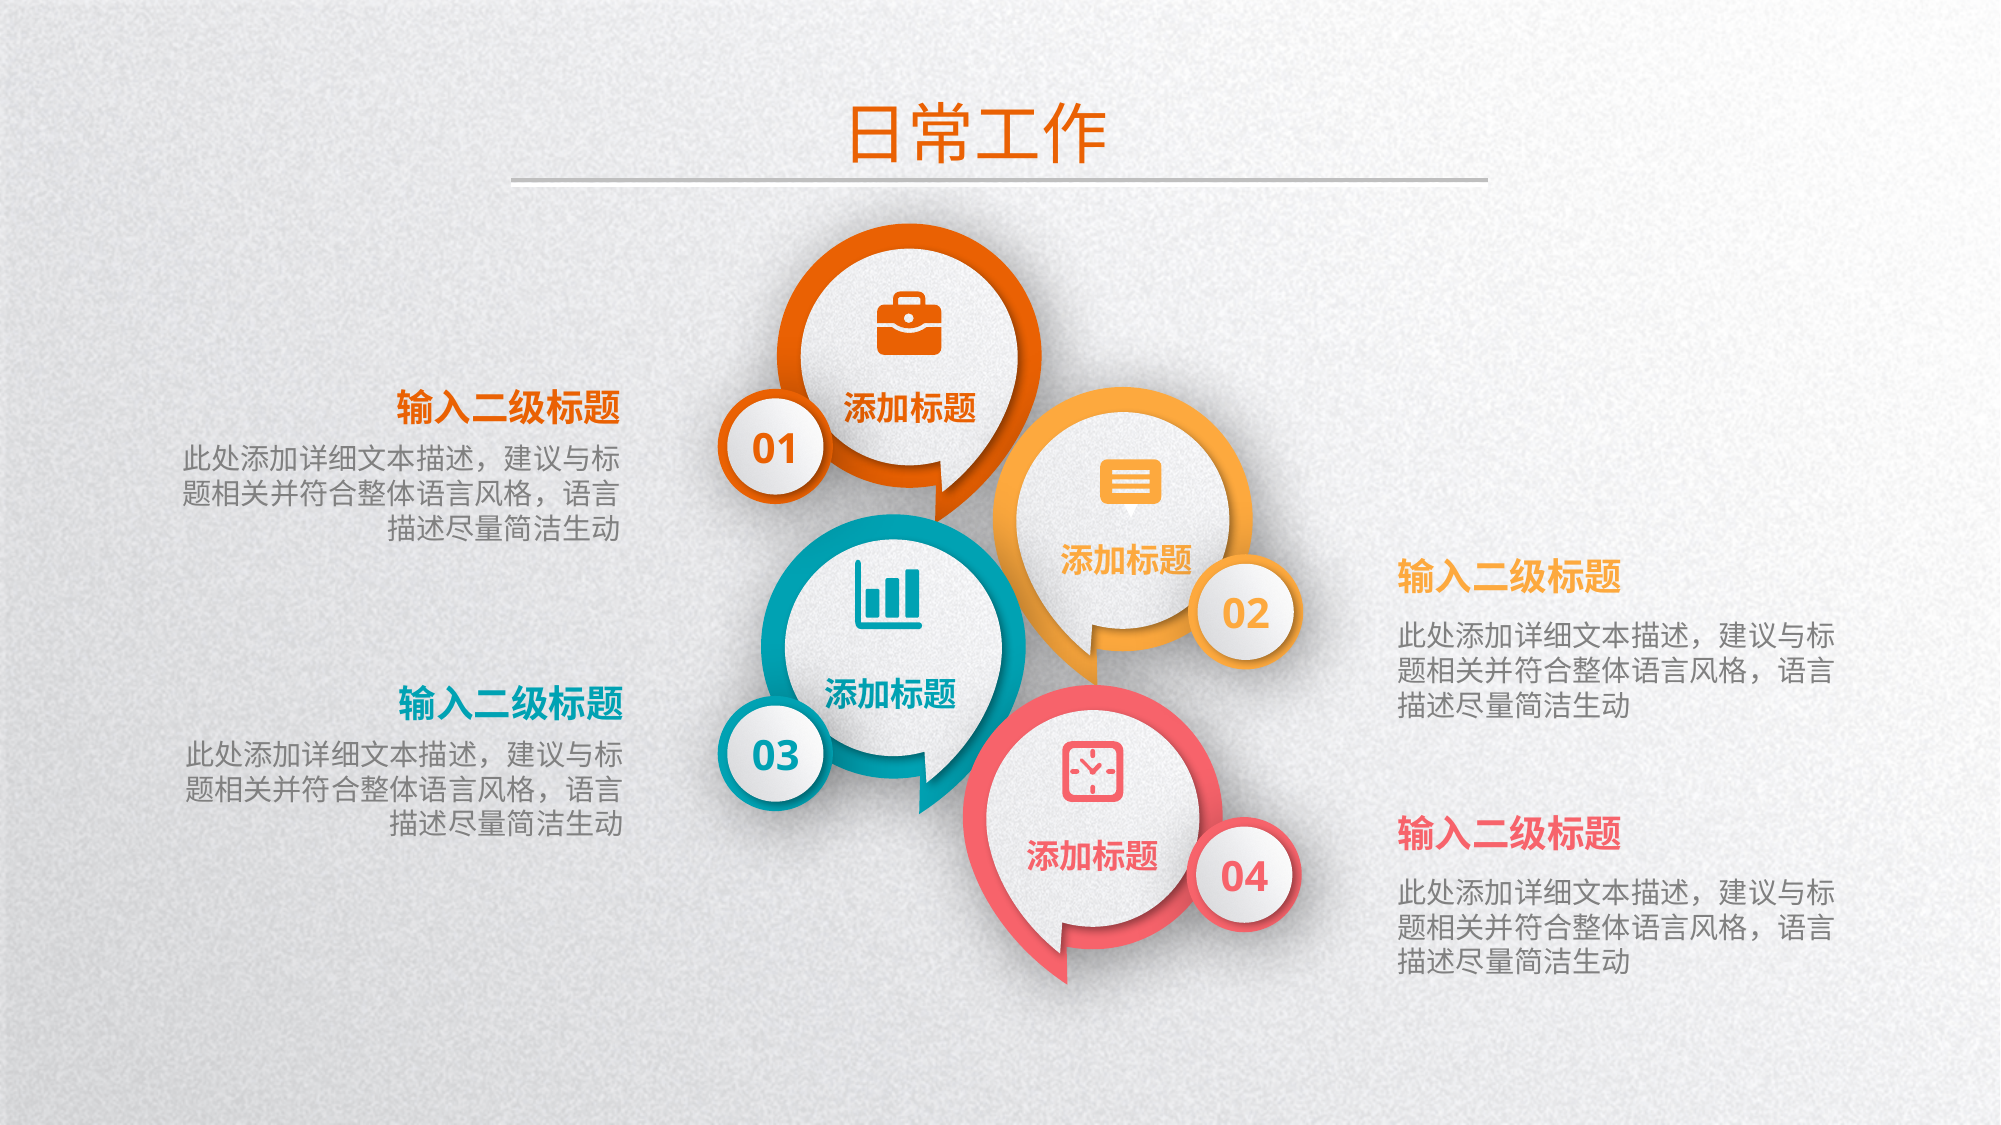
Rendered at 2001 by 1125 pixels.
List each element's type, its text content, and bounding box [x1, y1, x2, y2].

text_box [761, 514, 1026, 695]
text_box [1187, 554, 1305, 670]
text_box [827, 291, 993, 435]
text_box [761, 722, 962, 815]
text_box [1044, 459, 1210, 588]
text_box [1382, 802, 1858, 988]
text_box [717, 388, 835, 505]
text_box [808, 559, 974, 722]
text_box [165, 672, 639, 850]
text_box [162, 377, 636, 555]
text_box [1010, 741, 1176, 884]
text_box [717, 695, 835, 812]
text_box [992, 386, 1253, 687]
text_box 日常工作 [826, 83, 1123, 178]
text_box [776, 435, 992, 514]
picture [0, 0, 2001, 1125]
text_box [962, 684, 1223, 985]
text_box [1382, 546, 1858, 732]
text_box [776, 223, 1042, 388]
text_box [1186, 817, 1303, 933]
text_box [511, 179, 1489, 186]
